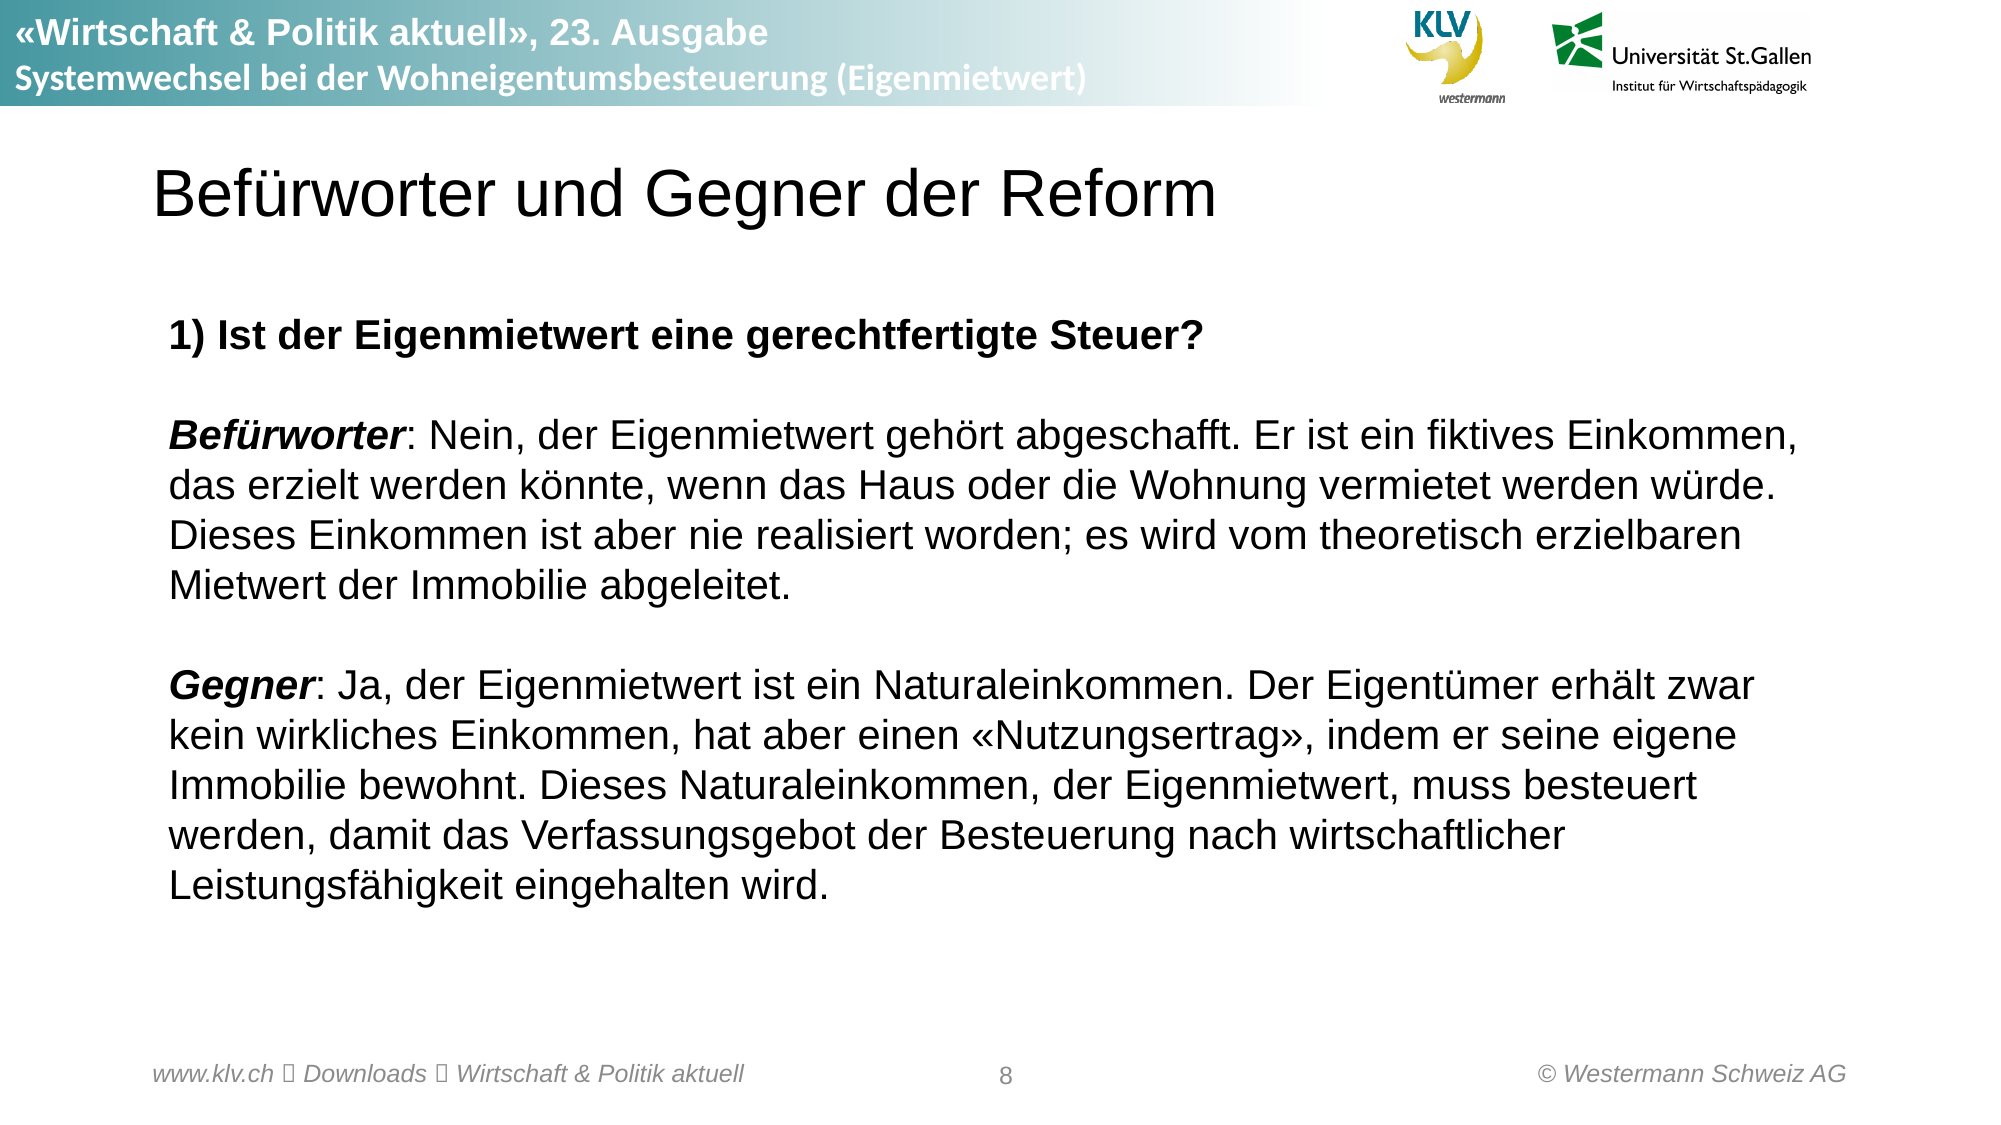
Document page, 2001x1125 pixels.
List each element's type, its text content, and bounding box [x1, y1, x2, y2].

text_box © Westermann Schweiz AG [1204, 1042, 1863, 1103]
title Befürworter und Gegner der Reform [137, 92, 1863, 299]
slide_number 8 [812, 1044, 1200, 1105]
picture [1406, 11, 1505, 92]
text_box 1) Ist der Eigenmietwert eine gerechtfertigte Steuer? Befürworter: Nein, der Eigenmietwert gehört abgeschafft. Er ist ein fiktives Einkommen, das erzielt werden könnte, wenn das Haus oder die Wohnung vermietet werden würde. Dieses Einkommen ist aber nie realisiert worden; es wird vom theoretisch erzielbaren Mietwert der Immobilie abgeleitet. Gegner: Ja, der Eigenmietwert ist ein Naturaleinkommen. Der Eigentümer erhält zwar kein wirkliches Einkommen, hat aber einen «Nutzungsertrag», indem er seine eigene Immobilie bewohnt. Dieses Naturaleinkommen, der Eigenmietwert, muss besteuert werden, damit das Verfassungsgebot der Besteuerung nach wirtschaftlicher Leistungsfähigkeit eingehalten wird. [153, 300, 1817, 916]
slide_number www.klv.ch  Downloads  Wirtschaft & Politik aktuell [137, 1042, 813, 1103]
picture [1552, 12, 1811, 92]
